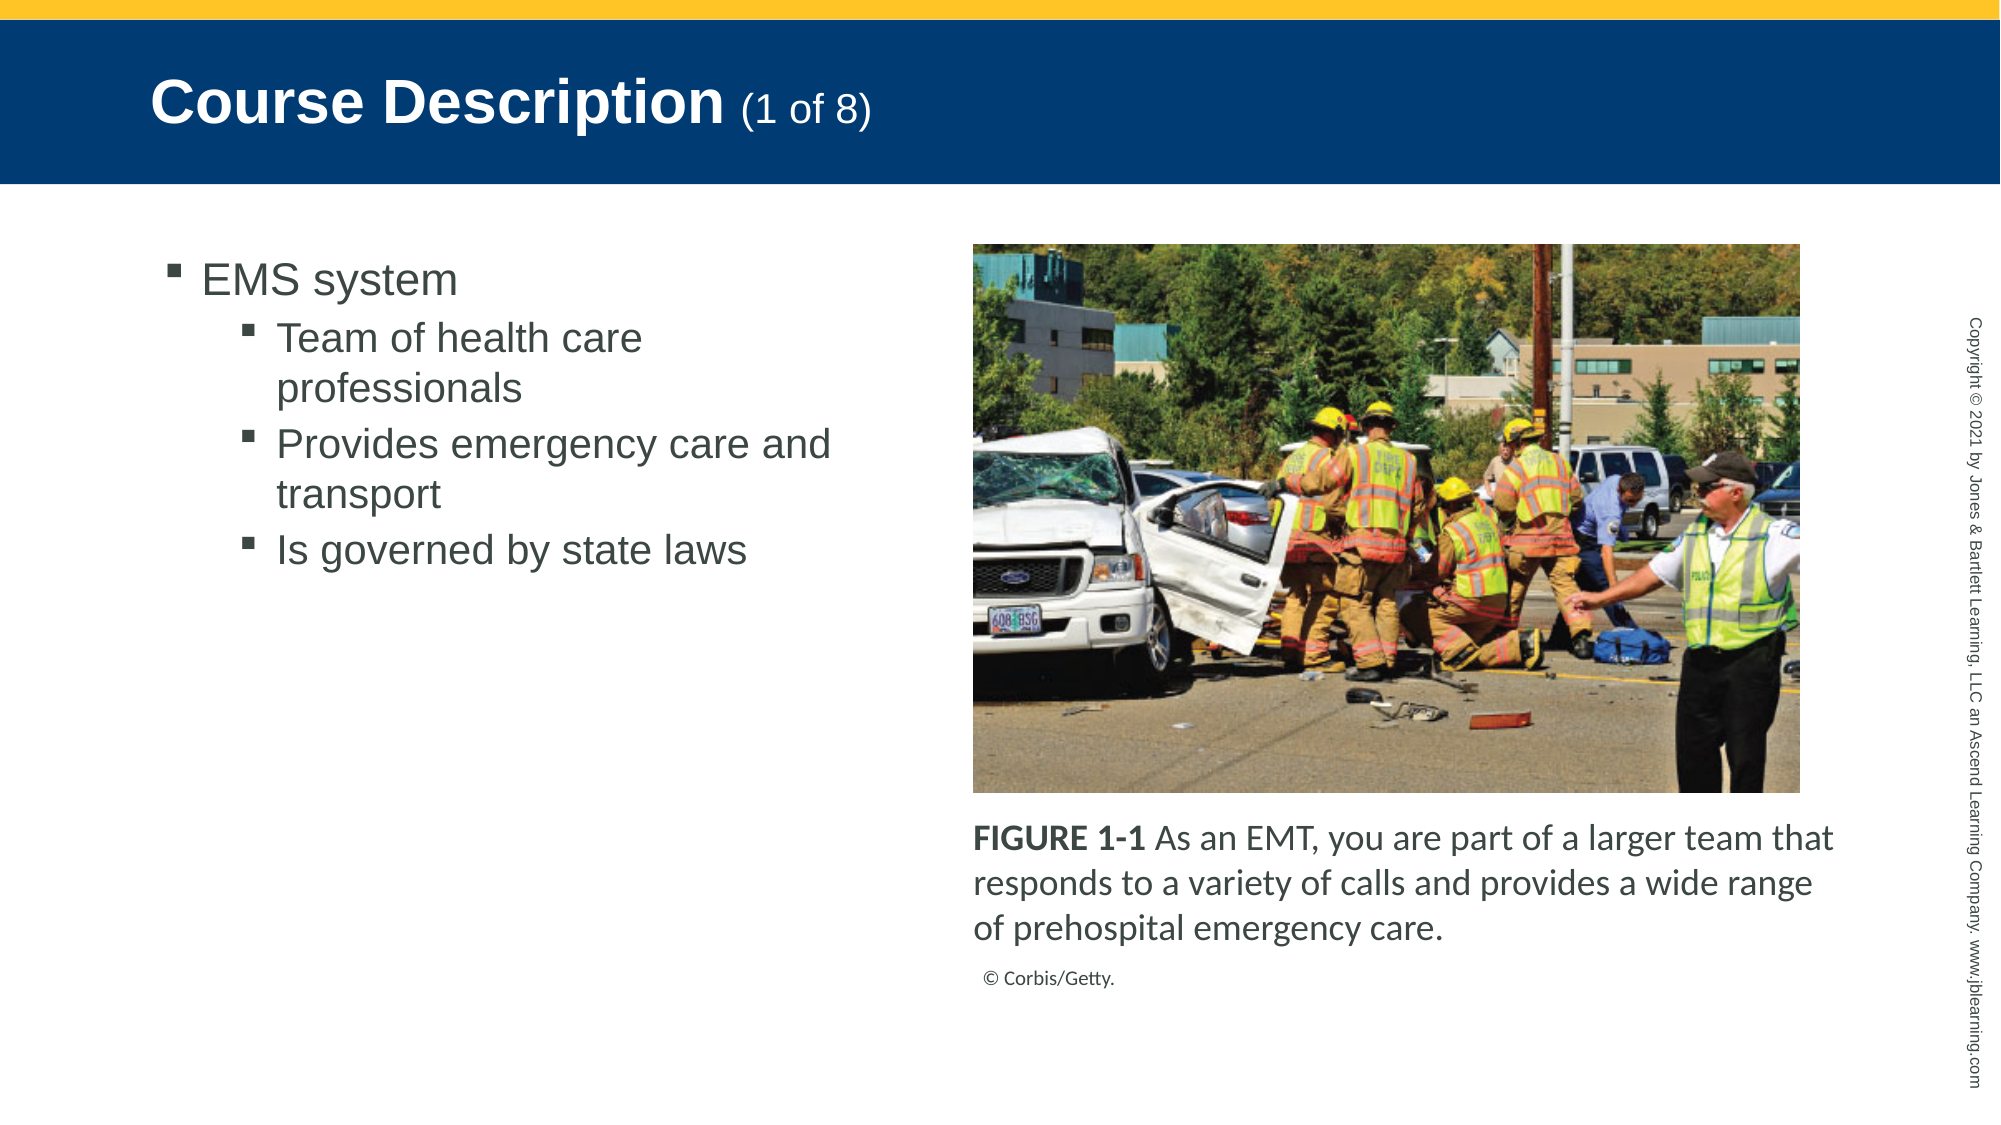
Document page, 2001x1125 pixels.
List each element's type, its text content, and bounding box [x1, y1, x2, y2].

text_box FIGURE 1-1 As an EMT, you are part of a larger team that responds to a variety of calls and provides a wide range of prehospital emergency care. [958, 805, 1861, 956]
list EMS system Team of health care professionals Provides emergency care and transport Is governed by state laws [148, 241, 883, 1030]
picture [973, 244, 1800, 793]
title Course Description (1 of 8) [0, 19, 2000, 185]
text_box © Corbis/Getty. [967, 957, 1135, 998]
